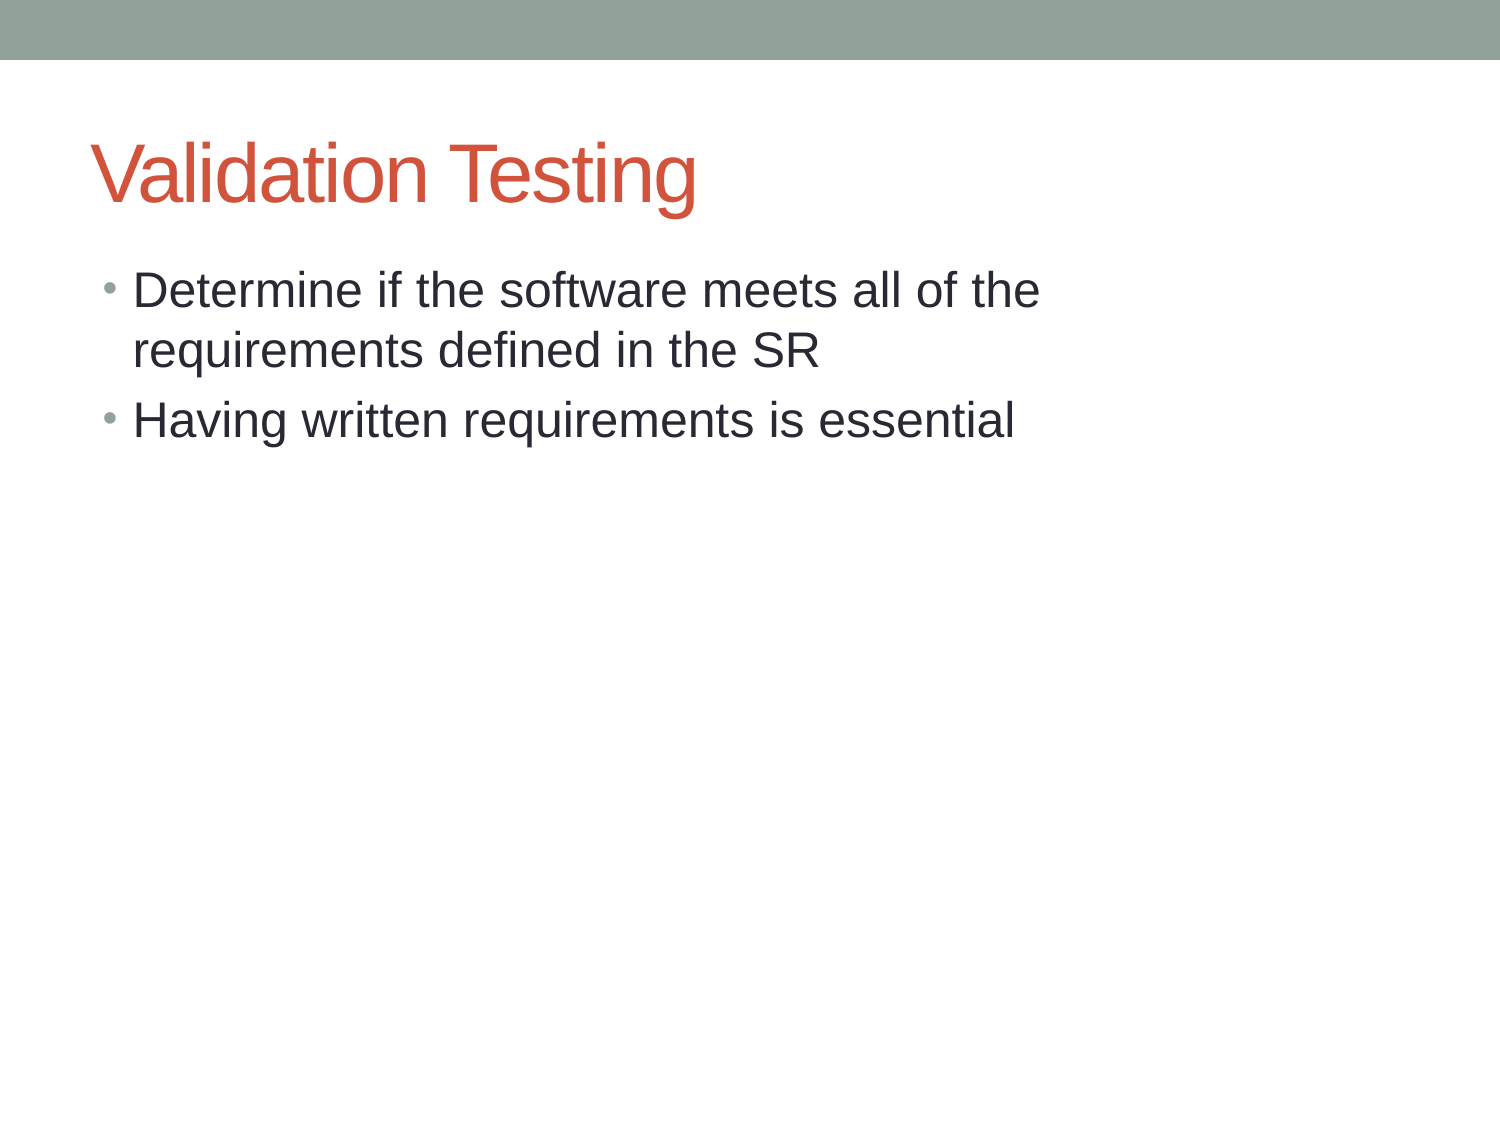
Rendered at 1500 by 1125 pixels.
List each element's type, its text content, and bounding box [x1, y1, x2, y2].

list Determine if the software meets all of the requirements defined in the SR Having written requirements is essential [87, 249, 1322, 838]
title Validation Testing [75, 87, 1425, 250]
